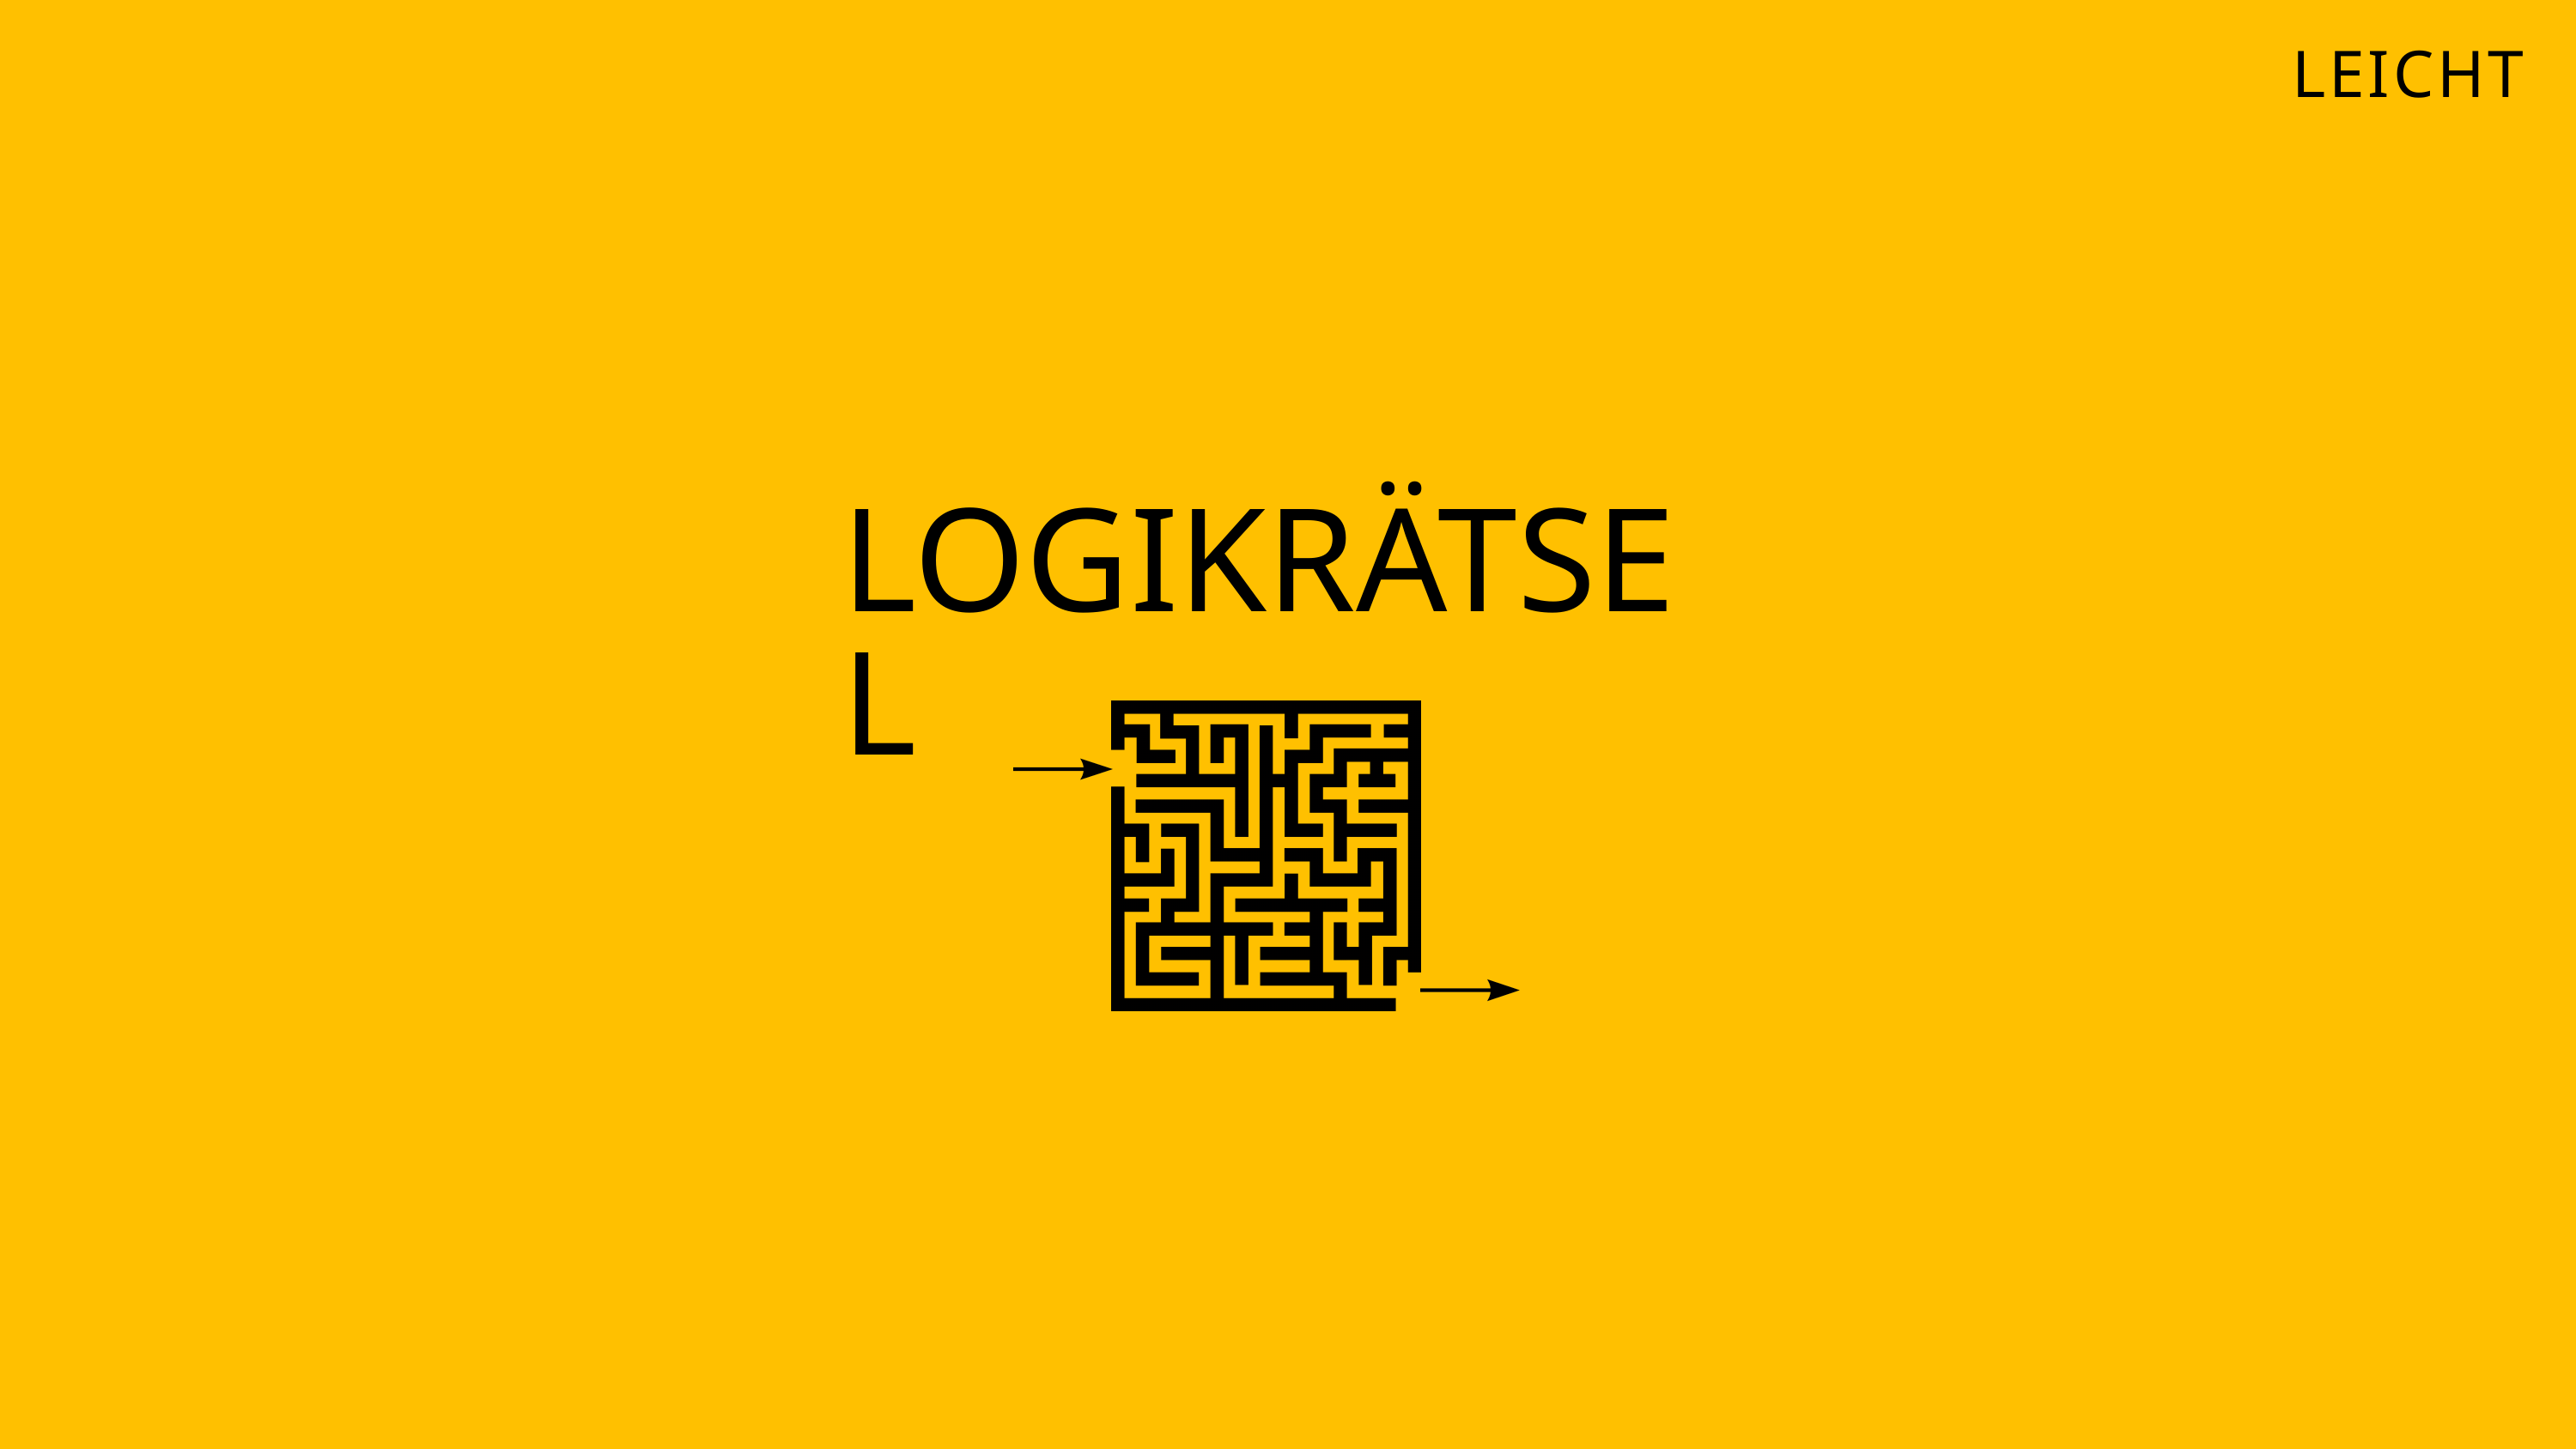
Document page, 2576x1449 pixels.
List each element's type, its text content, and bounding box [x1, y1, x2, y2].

text_box LOGIKRÄTSEL [841, 497, 1747, 784]
text_box LEICHT [2292, 39, 2570, 111]
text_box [1013, 700, 1521, 1012]
